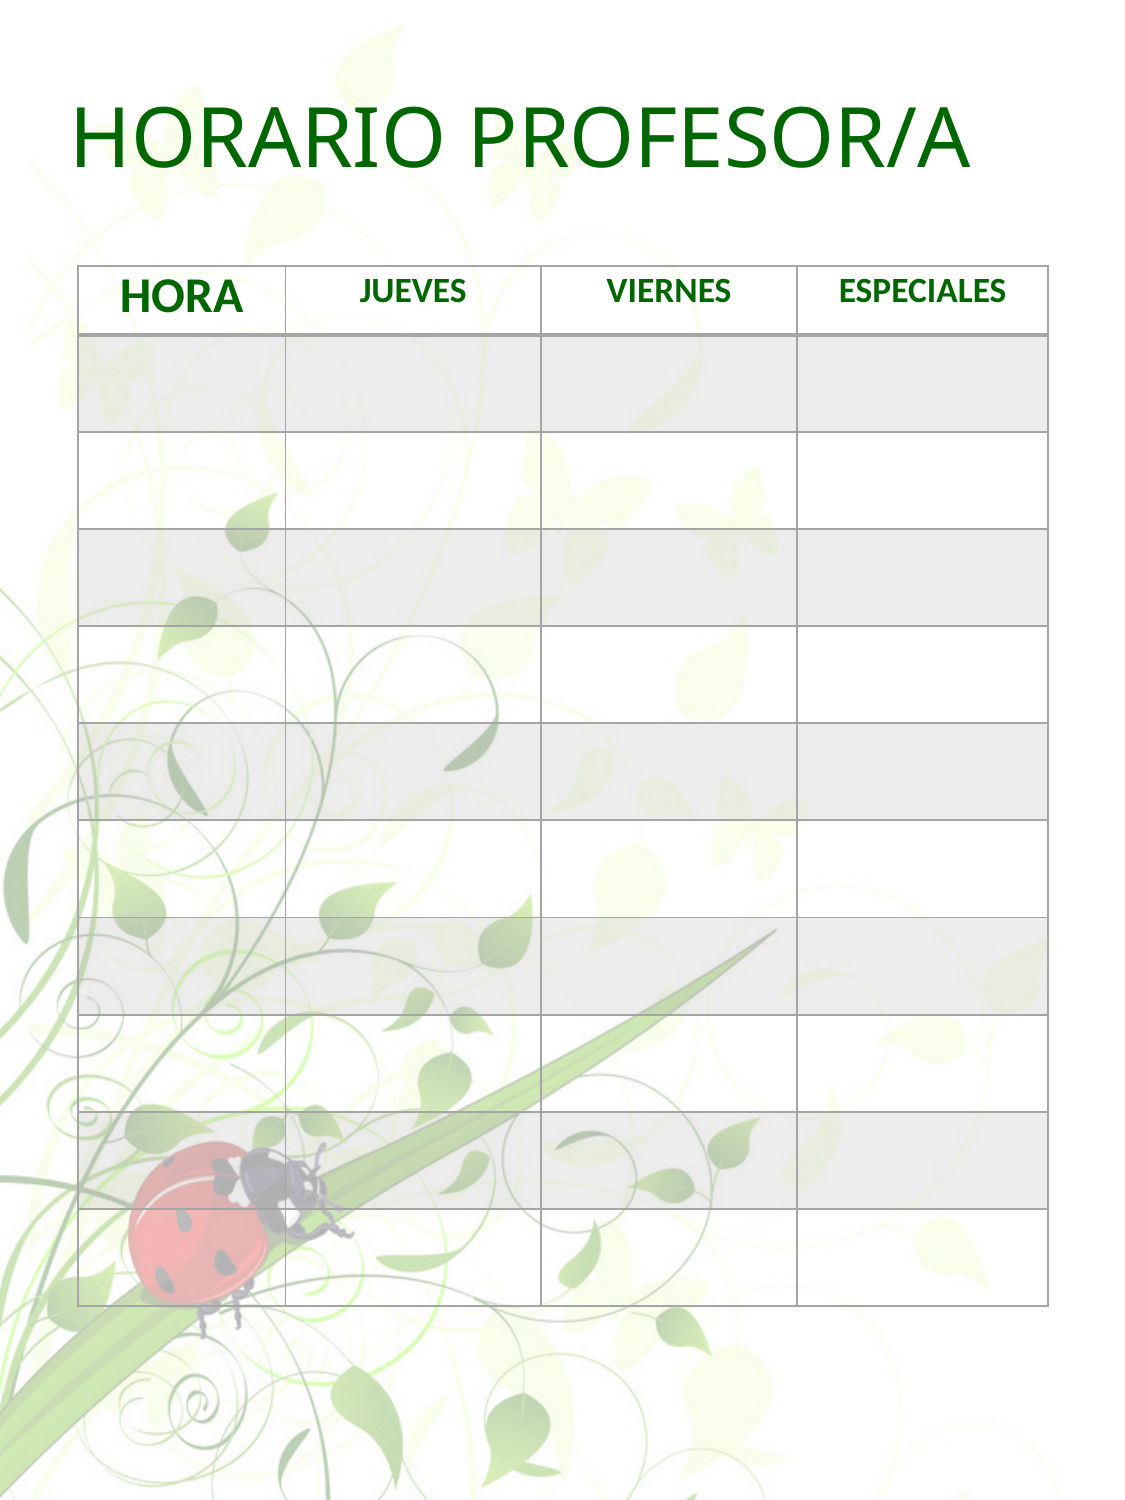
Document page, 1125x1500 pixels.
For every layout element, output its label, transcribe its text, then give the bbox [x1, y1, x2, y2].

picture [0, 0, 1125, 1500]
table_cell [79, 724, 285, 819]
table_header VIERNES [542, 267, 796, 333]
table_cell [542, 433, 796, 528]
table_cell [79, 337, 285, 431]
table_cell [79, 1113, 285, 1208]
table_cell [542, 337, 796, 431]
table_header JUEVES [286, 267, 540, 333]
table_cell [286, 1113, 540, 1208]
table_cell [798, 530, 1047, 625]
table_cell [798, 337, 1047, 431]
table_cell [542, 1113, 796, 1208]
table_cell [798, 433, 1047, 528]
table_cell [286, 724, 540, 819]
table_header ESPECIALES [798, 267, 1047, 333]
table_cell [542, 530, 796, 625]
table_cell [798, 1016, 1047, 1111]
table_cell [79, 821, 285, 917]
table_cell [286, 1016, 540, 1111]
table_cell [798, 1113, 1047, 1208]
table_cell [79, 1016, 285, 1111]
table_cell [286, 433, 540, 528]
table_cell [542, 724, 796, 819]
table_cell [79, 627, 285, 722]
title HORARIO PROFESOR/A [54, 40, 1060, 241]
table_cell [798, 918, 1047, 1014]
table_cell [542, 1210, 796, 1305]
table_cell [542, 821, 796, 917]
table_cell [79, 433, 285, 528]
table_cell [286, 918, 540, 1014]
table_cell [79, 918, 285, 1014]
table_cell [542, 1016, 796, 1111]
table_cell [286, 821, 540, 917]
table_cell [286, 337, 540, 431]
table_cell [542, 918, 796, 1014]
table_cell [286, 530, 540, 625]
table_header HORA [79, 267, 285, 333]
table_cell [798, 724, 1047, 819]
table_cell [798, 821, 1047, 917]
table_cell [79, 1210, 285, 1305]
table_cell [286, 1210, 540, 1305]
table_cell [79, 530, 285, 625]
table_cell [798, 627, 1047, 722]
table_cell [542, 627, 796, 722]
table_cell [286, 627, 540, 722]
table_cell [798, 1210, 1047, 1305]
